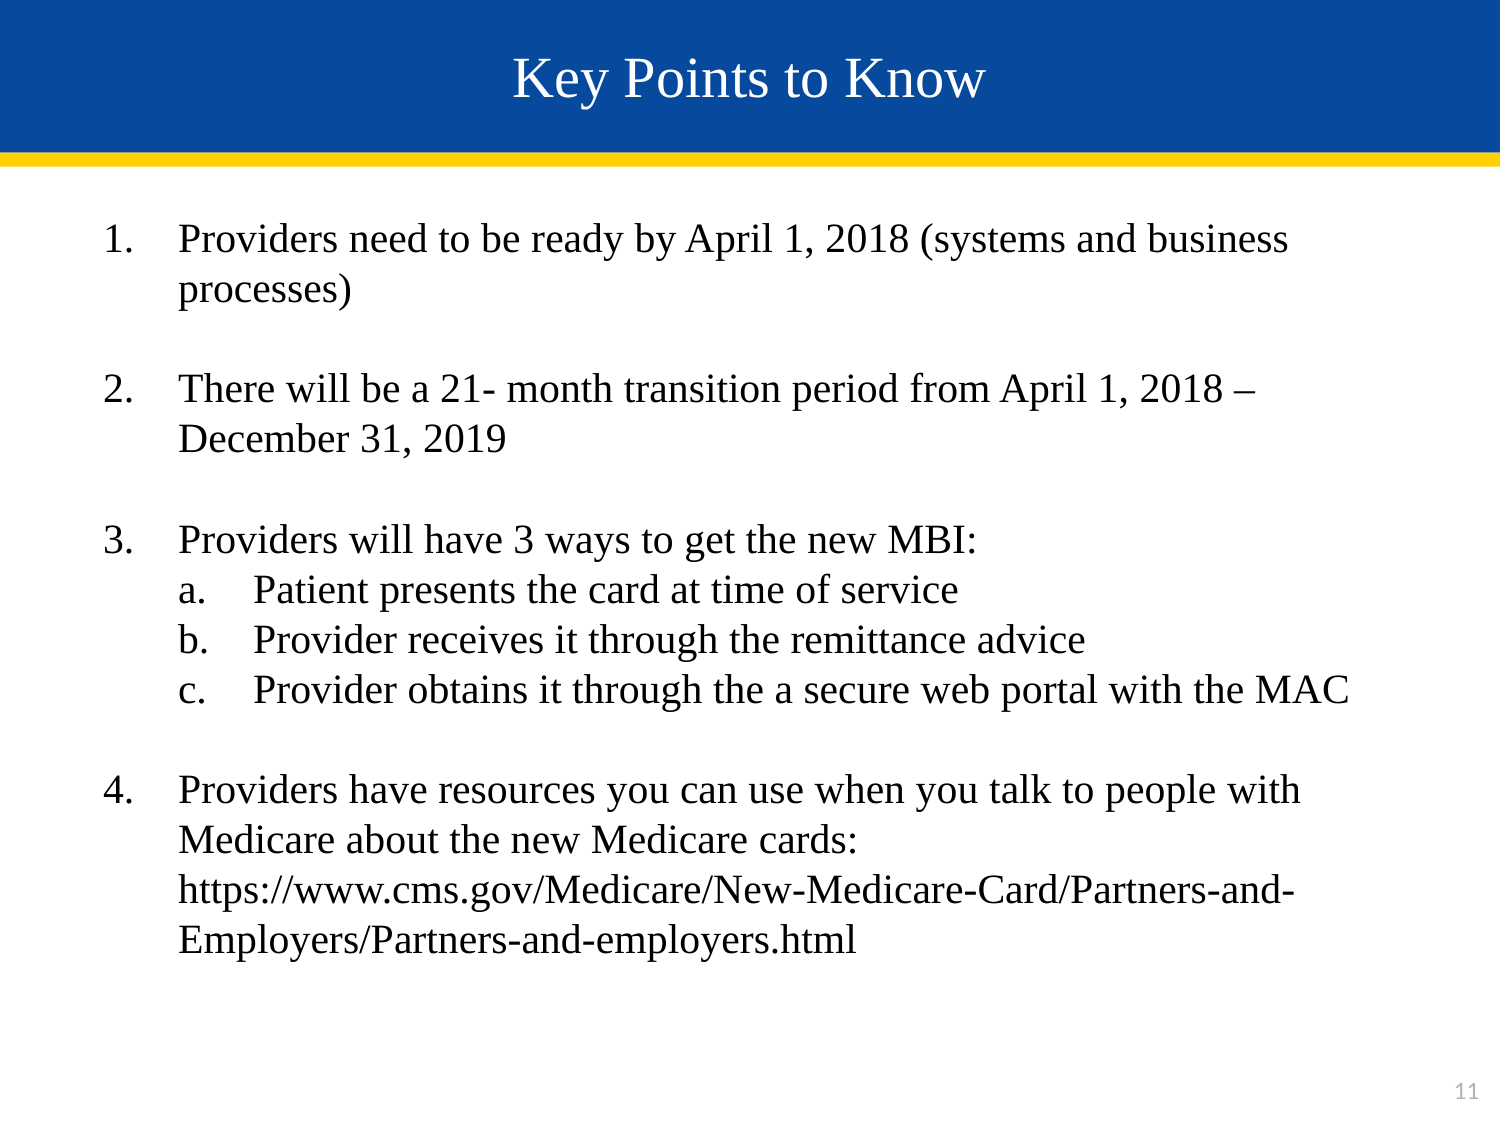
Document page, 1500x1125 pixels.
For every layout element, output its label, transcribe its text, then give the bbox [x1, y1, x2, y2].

list Providers need to be ready by April 1, 2018 (systems and business processes) There will be a 21- month transition period from April 1, 2018 – December 31, 2019 Providers will have 3 ways to get the new MBI: Patient presents the card at time of service Provider receives it through the remittance advice Provider obtains it through the a secure web portal with the MAC Providers have resources you can use when you talk to people with Medicare about the new Medicare cards: https://www.cms.gov/Medicare/New-Medicare-Card/Partners-and-Employers/Partners-and-employers.html [103, 211, 1397, 1070]
slide_number 11 [1156, 1059, 1495, 1120]
title Key Points to Know [337, 38, 1163, 112]
